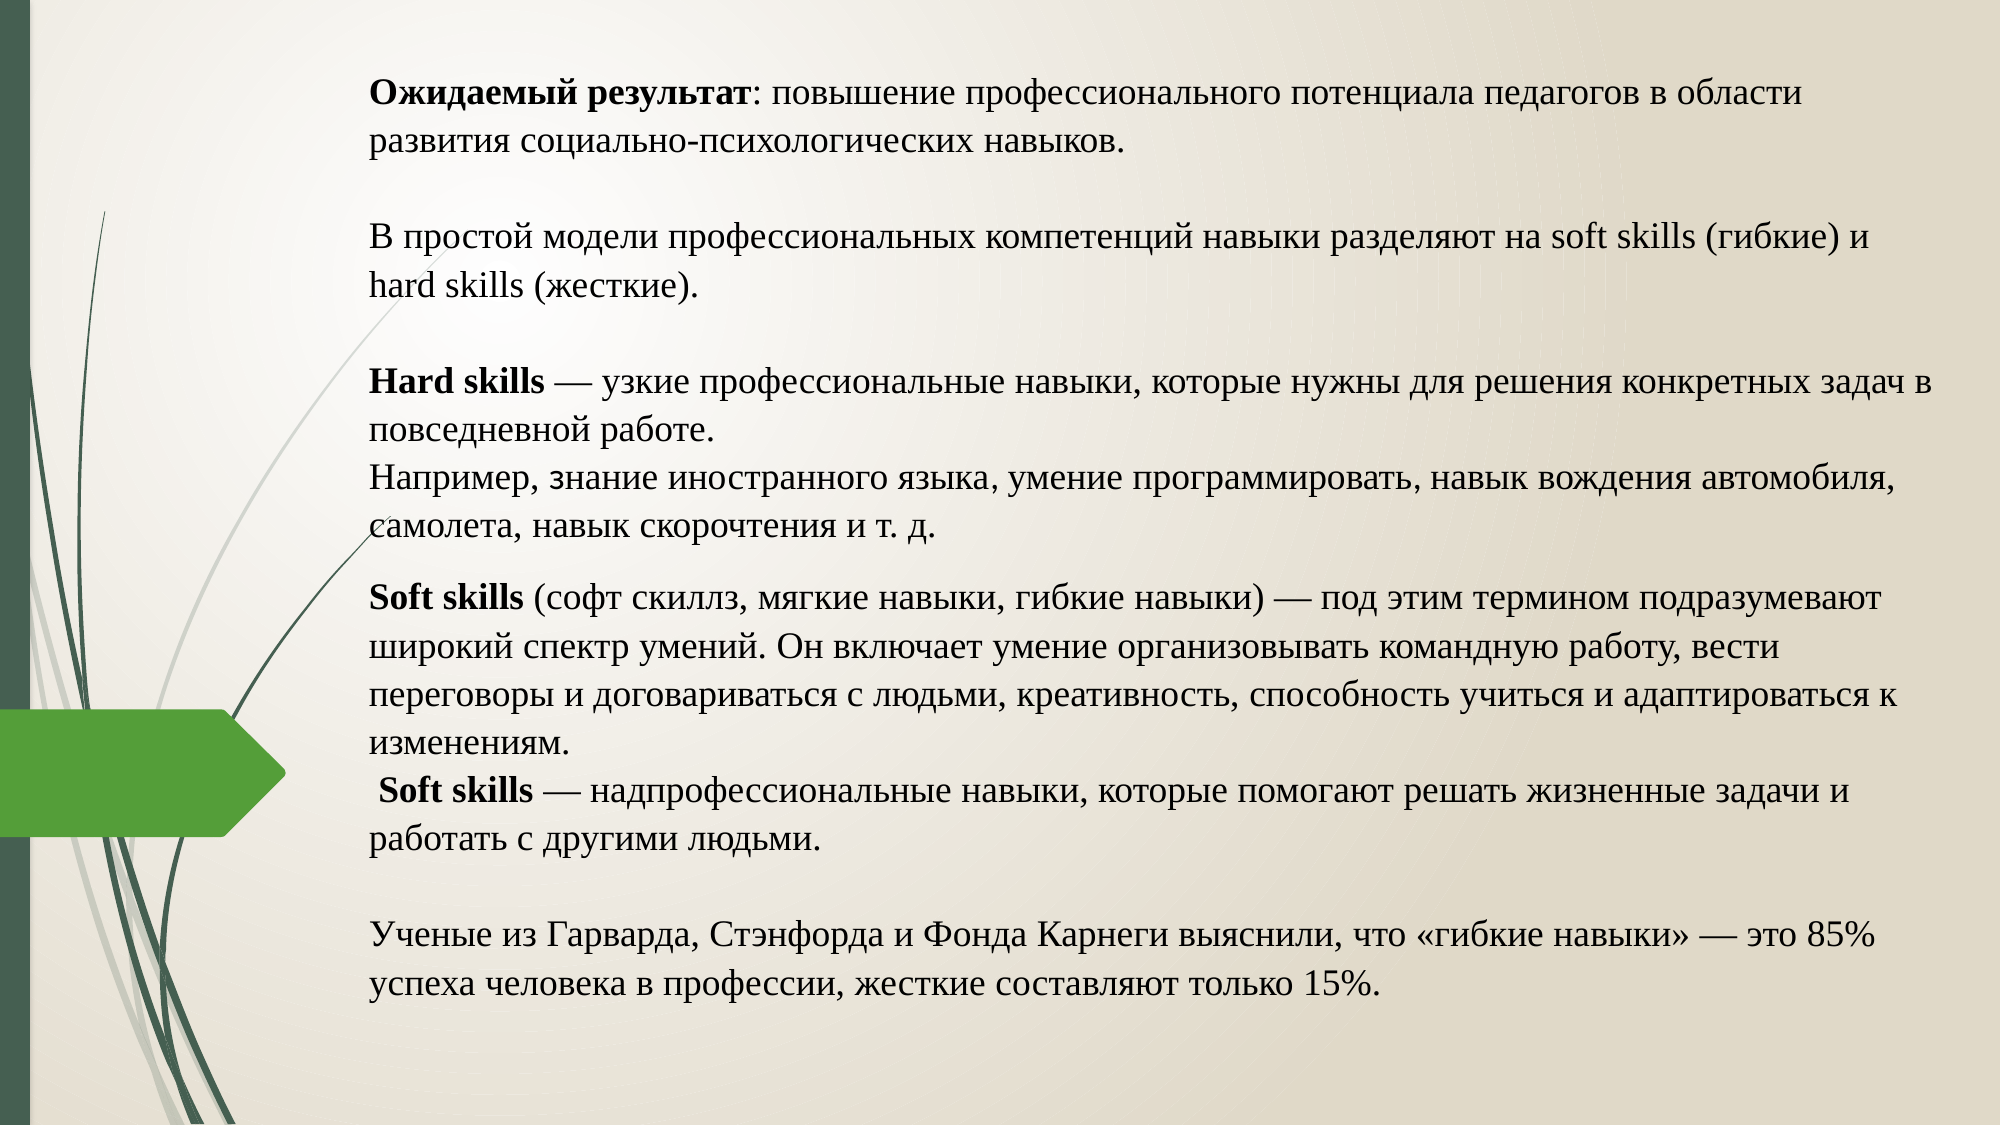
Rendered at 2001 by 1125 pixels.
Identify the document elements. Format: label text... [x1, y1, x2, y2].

text_box Ожидаемый результат: повышение профессионального потенциала педагогов в области развития социально-психологических навыков. В простой модели профессиональных компетенций навыки разделяют на soft skills (гибкие) и hard skills (жесткие). Hard skills — узкие профессиональные навыки, которые нужны для решения конкретных задач в повседневной работе. Например, знание иностранного языка, умение программировать, навык вождения автомобиля, самолета, навык скорочтения и т. д. [354, 56, 1958, 561]
text_box Soft skills (софт скиллз, мягкие навыки, гибкие навыки) — под этим термином подразумевают широкий спектр умений. Он включает умение организовывать командную работу, вести переговоры и договариваться с людьми, креативность, способность учиться и адаптироваться к изменениям. Soft skills — надпрофессиональные навыки, которые помогают решать жизненные задачи и работать с другими людьми. Ученые из Гарварда, Стэнфорда и Фонда Карнеги выяснили, что «гибкие навыки» — это 85% успеха человека в профессии, жесткие составляют только 15%. [354, 561, 1958, 1125]
